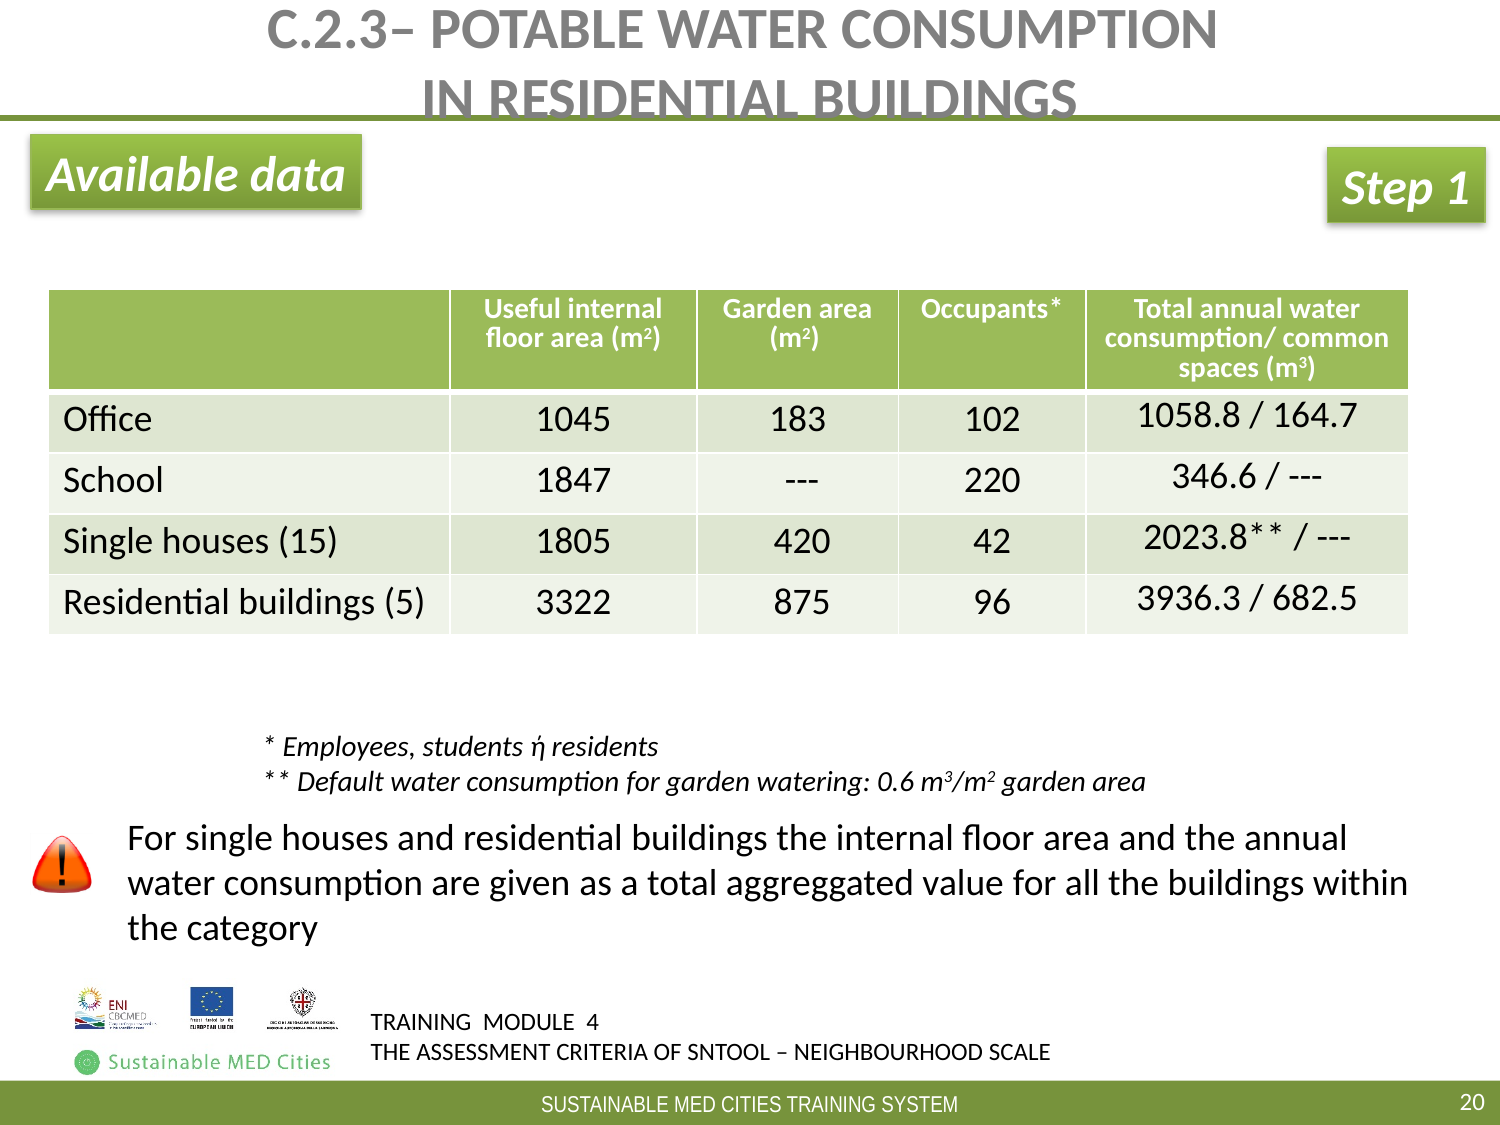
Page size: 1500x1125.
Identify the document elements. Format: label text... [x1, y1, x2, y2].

table_cell Single houses (15) [49, 515, 449, 574]
table_cell 183 [698, 395, 898, 452]
table_header Total annual water consumption/ common spaces (m3) [1087, 290, 1408, 389]
table_header [49, 290, 449, 389]
table_cell 42 [899, 515, 1085, 574]
table_header Useful internal floor area (m2) [451, 290, 696, 389]
table_cell 1847 [451, 454, 696, 513]
table_cell 102 [899, 395, 1085, 452]
table_cell 3322 [451, 575, 696, 634]
table_cell Office [49, 395, 449, 452]
table_cell School [49, 454, 449, 513]
slide_number 20 [1149, 1079, 1500, 1121]
table_header Garden area (m2) [698, 290, 898, 389]
table_cell --- [698, 454, 898, 513]
text_box Step 1 [1327, 147, 1486, 223]
table_cell 420 [698, 515, 898, 574]
table_cell 1805 [451, 515, 696, 574]
text_box For single houses and residential buildings the internal floor area and the annual water consumption are given as a total aggreggated value for all the buildings within the category [112, 805, 1428, 956]
picture [62, 978, 356, 1080]
picture [29, 833, 93, 895]
table_cell 875 [698, 575, 898, 634]
table_cell 346.6 / --- [1087, 454, 1408, 513]
table_cell 96 [899, 575, 1085, 634]
table_header Occupants* [899, 290, 1085, 389]
text_box Available data [30, 134, 362, 210]
table_cell 2023.8** / --- [1087, 515, 1408, 574]
table_cell 3936.3 / 682.5 [1087, 575, 1408, 634]
table_cell Residential buildings (5) [49, 575, 449, 634]
table_cell 1045 [451, 395, 696, 452]
table_cell 1058.8 / 164.7 [1087, 395, 1408, 452]
text_box C.2.3– POTABLE WATER CONSUMPTION IN RESIDENTIAL BUILDINGS [0, 0, 1500, 121]
table_cell 220 [899, 454, 1085, 513]
text_box * Employees, students ή residents ** Default water consumption for garden watering: 0.6 m3/m2 garden area [246, 719, 1424, 805]
